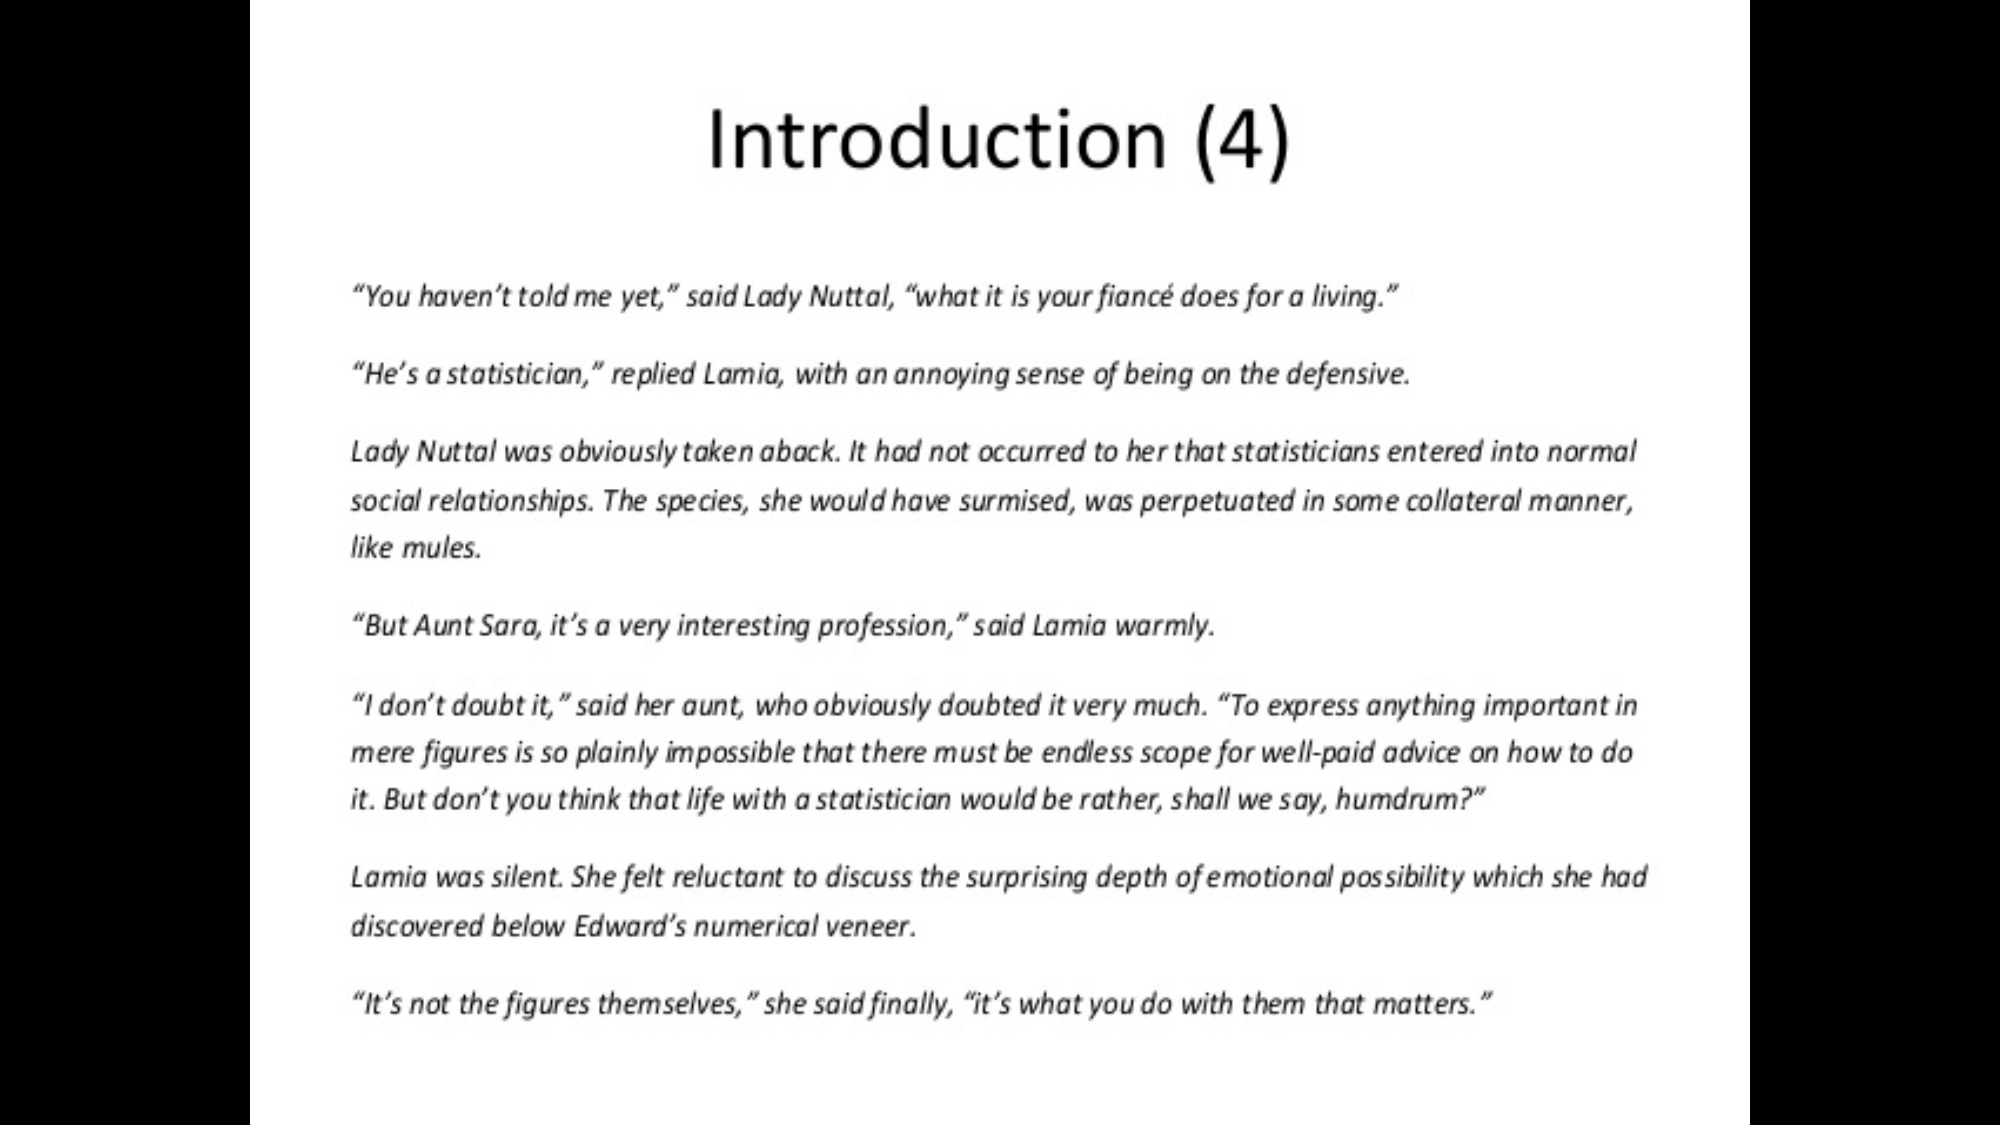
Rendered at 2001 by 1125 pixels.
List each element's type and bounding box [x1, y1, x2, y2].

picture [250, 0, 1750, 1125]
